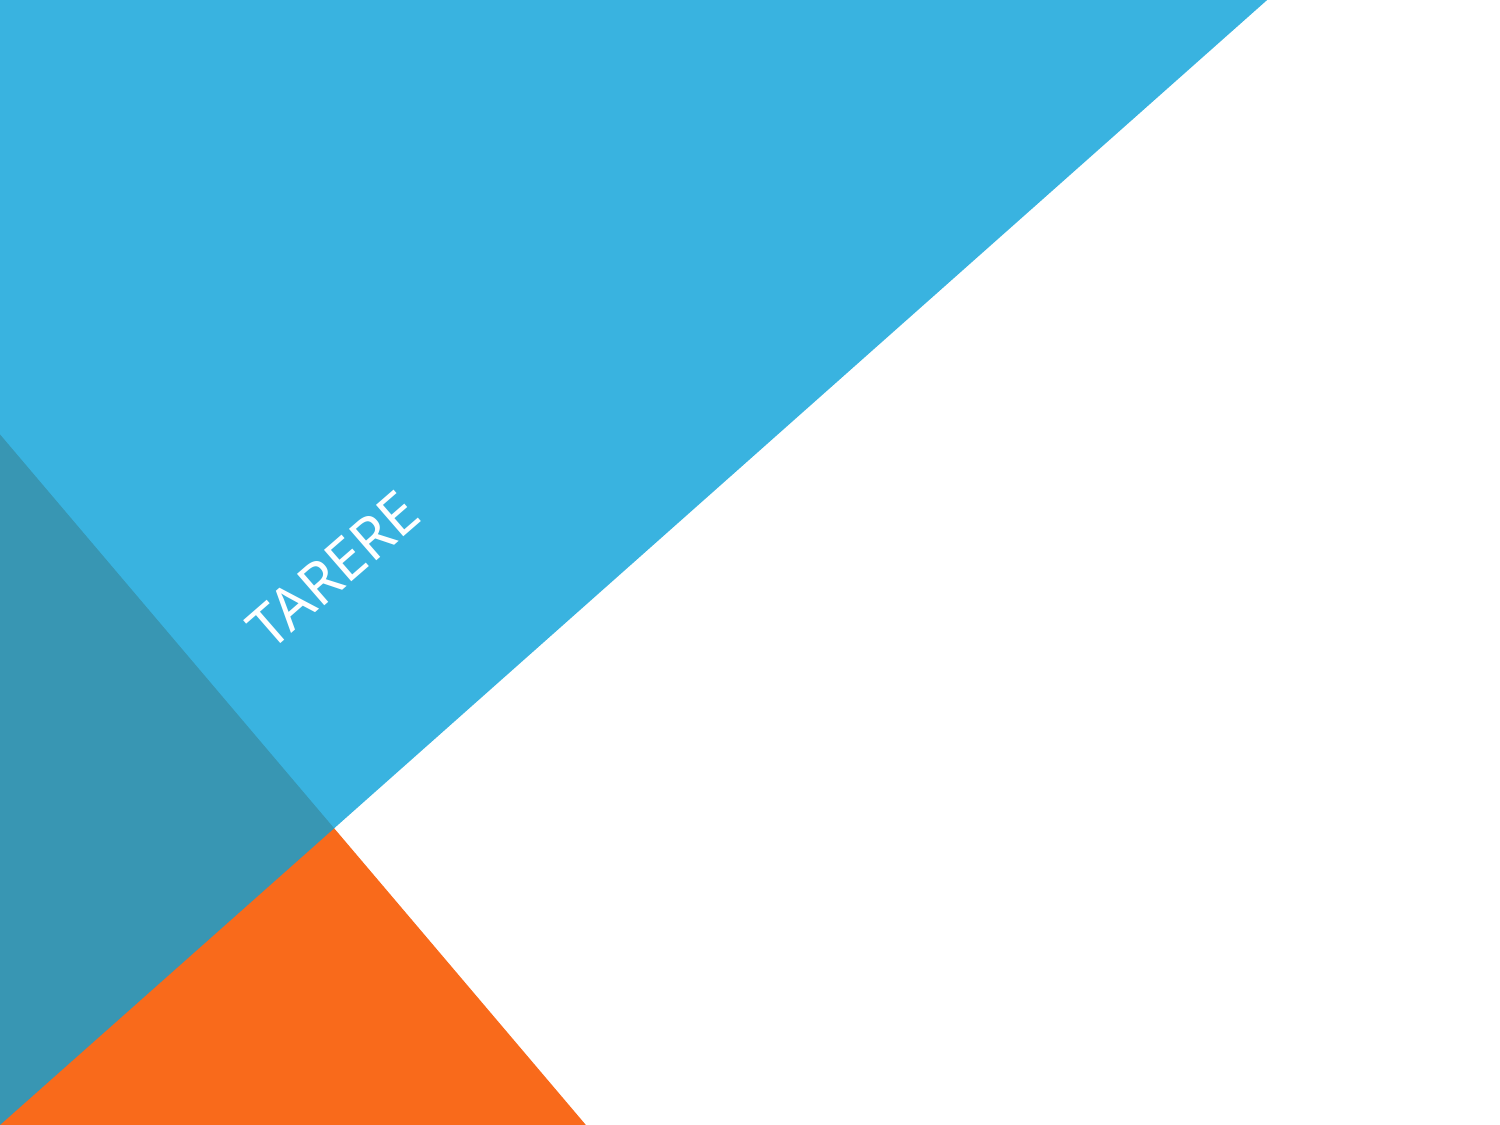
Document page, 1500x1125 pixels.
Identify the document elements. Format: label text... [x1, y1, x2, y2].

title tarere [150, 0, 913, 671]
